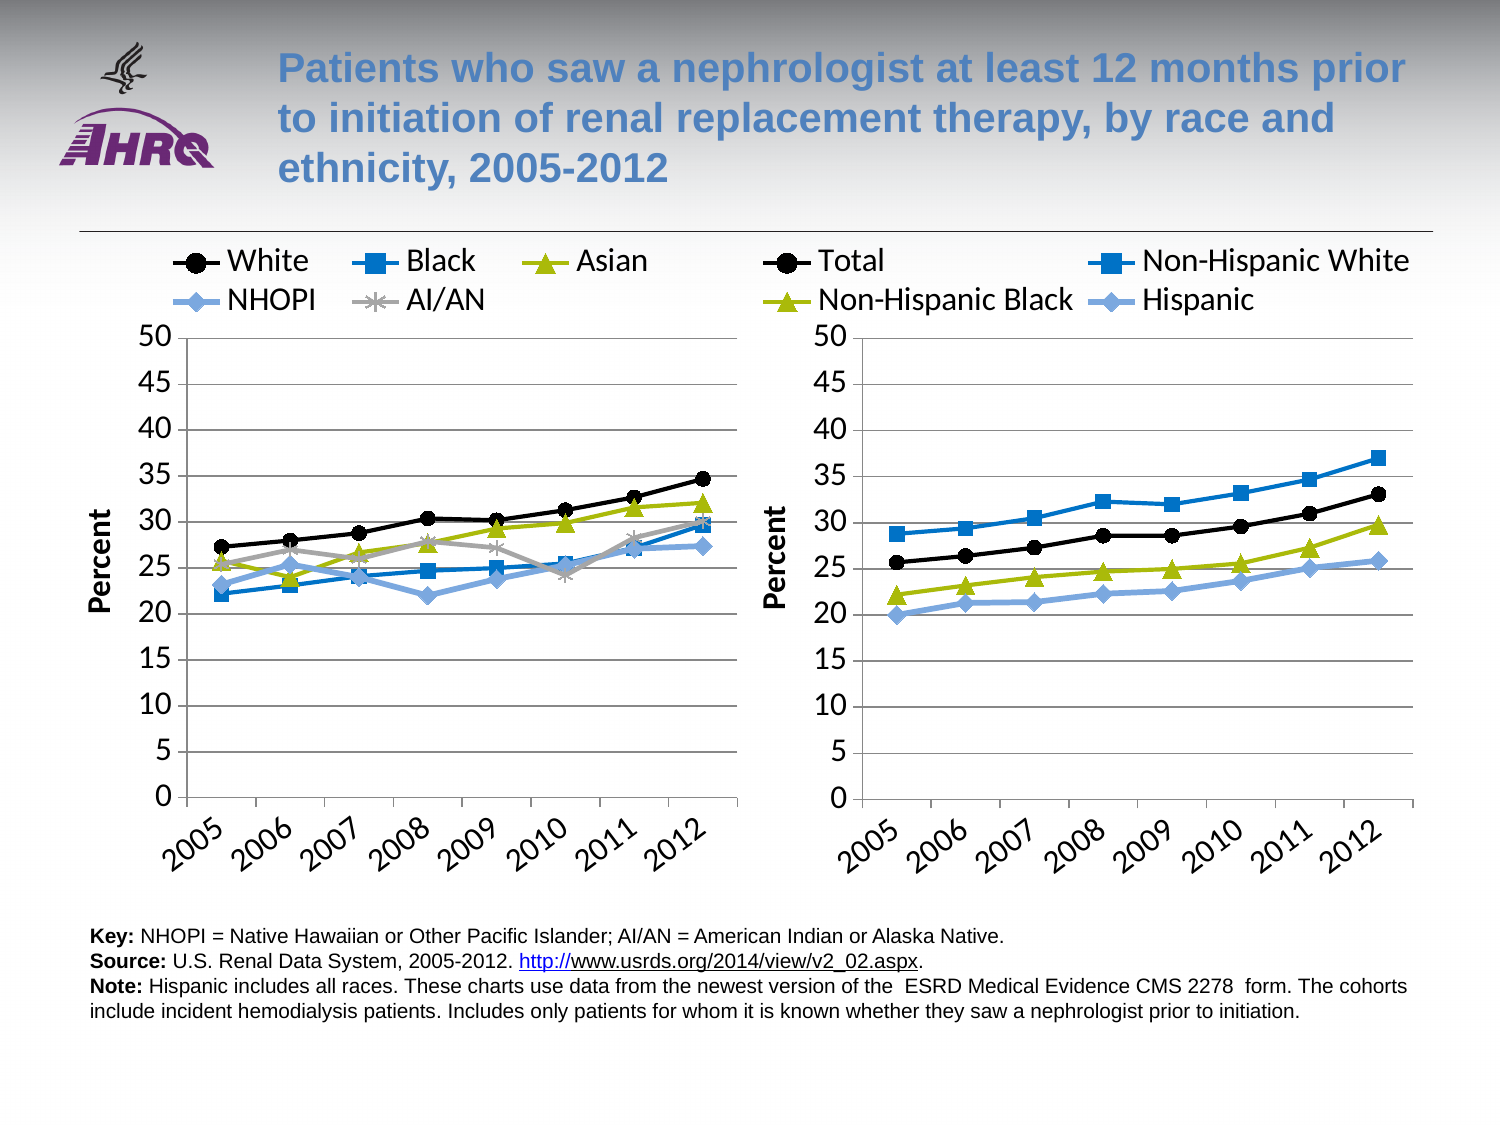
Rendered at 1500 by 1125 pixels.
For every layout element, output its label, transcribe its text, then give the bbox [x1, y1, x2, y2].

text_box Key: NHOPI = Native Hawaiian or Other Pacific Islander; AI/AN = American Indian or Alaska Native. Source: U.S. Renal Data System, 2005-2012. http://www.usrds.org/2014/view/v2_02.aspx. Note: Hispanic includes all races. These charts use data from the newest version of the ESRD Medical Evidence CMS 2278 form. The cohorts include incident hemodialysis patients. Includes only patients for whom it is known whether they saw a nephrologist prior to initiation. [74, 914, 1425, 1030]
chart [74, 239, 1426, 901]
title Patients who saw a nephrologist at least 12 months prior to initiation of renal replacement therapy, by race and ethnicity, 2005-2012 [262, 45, 1425, 188]
picture [0, 0, 1500, 1125]
